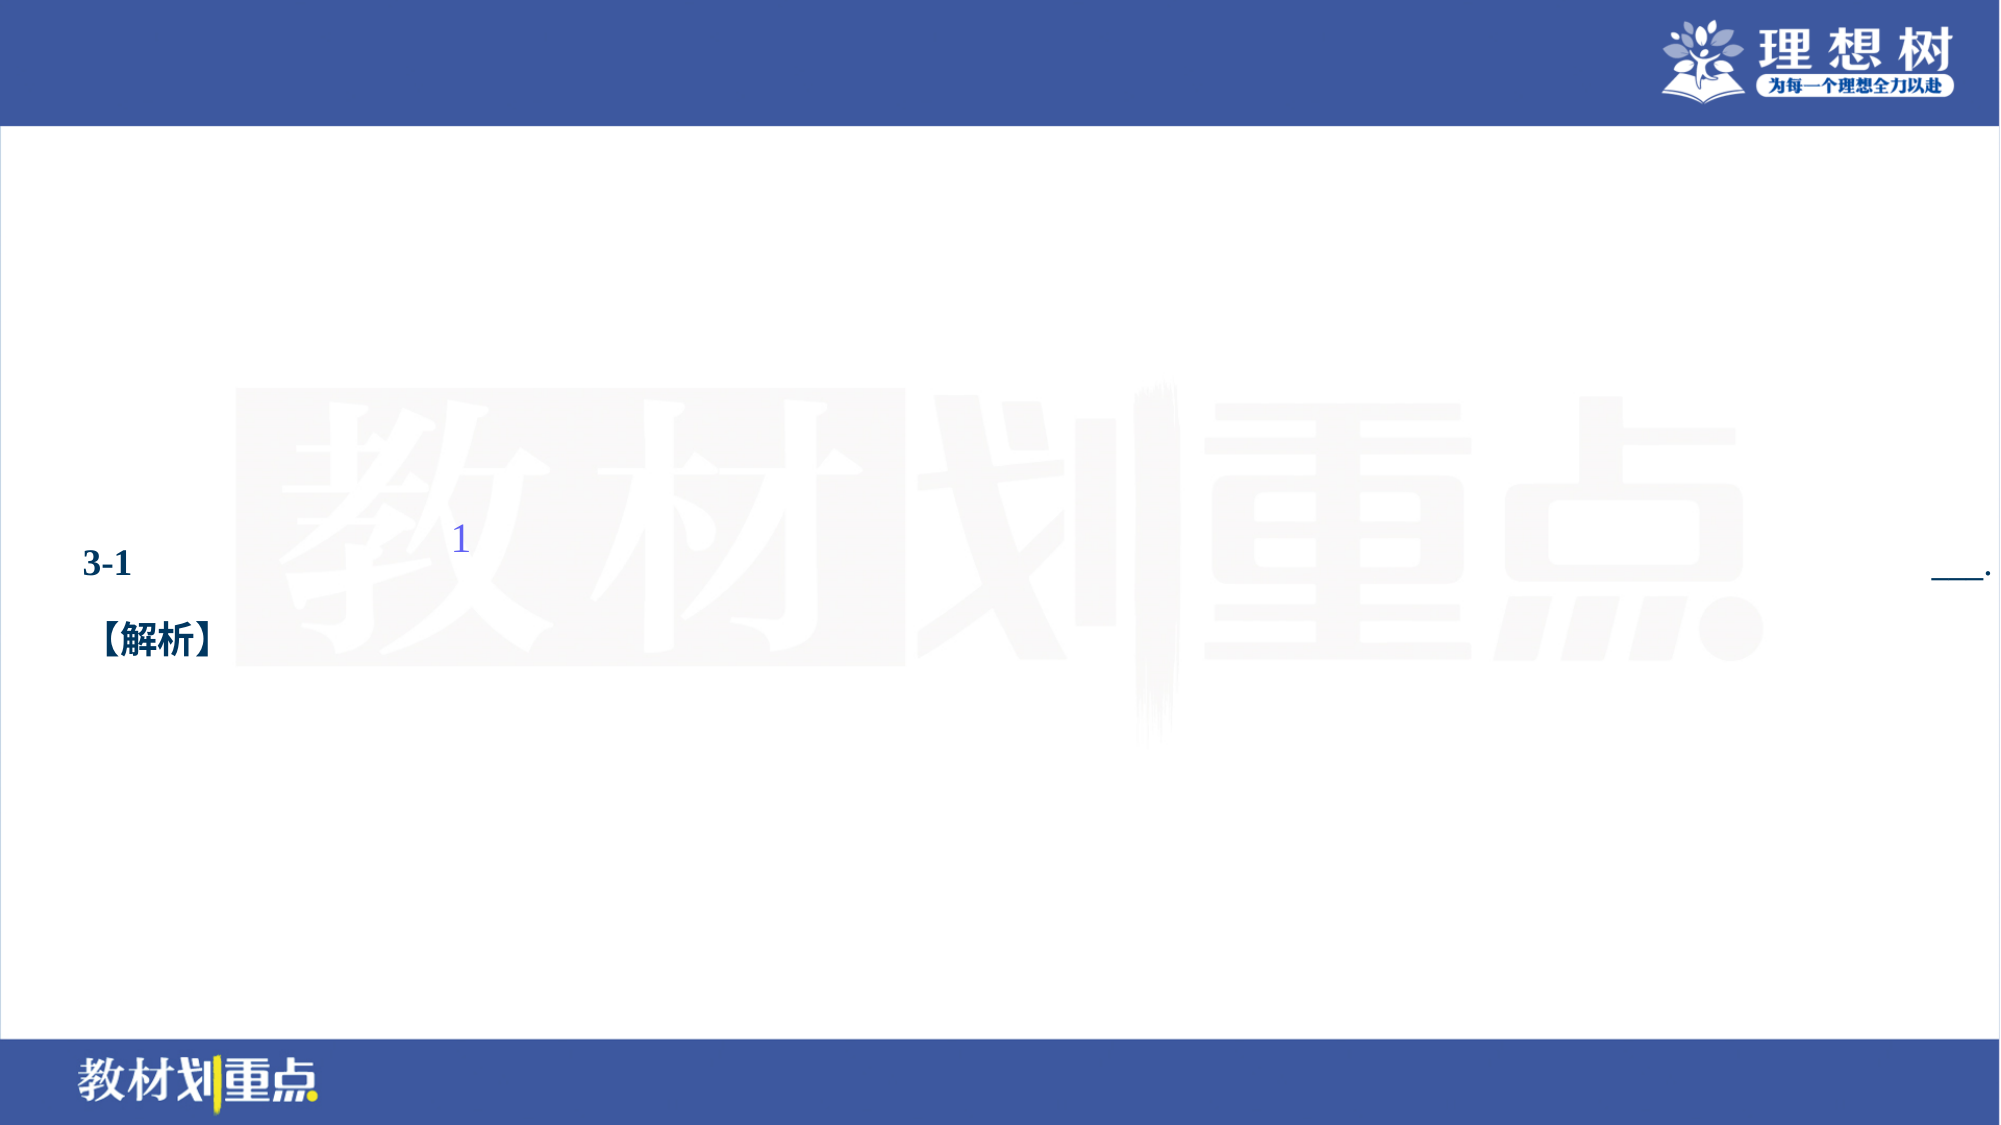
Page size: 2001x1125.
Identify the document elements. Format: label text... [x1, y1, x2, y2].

picture [0, 0, 2000, 1125]
text_box 1 [435, 508, 487, 559]
